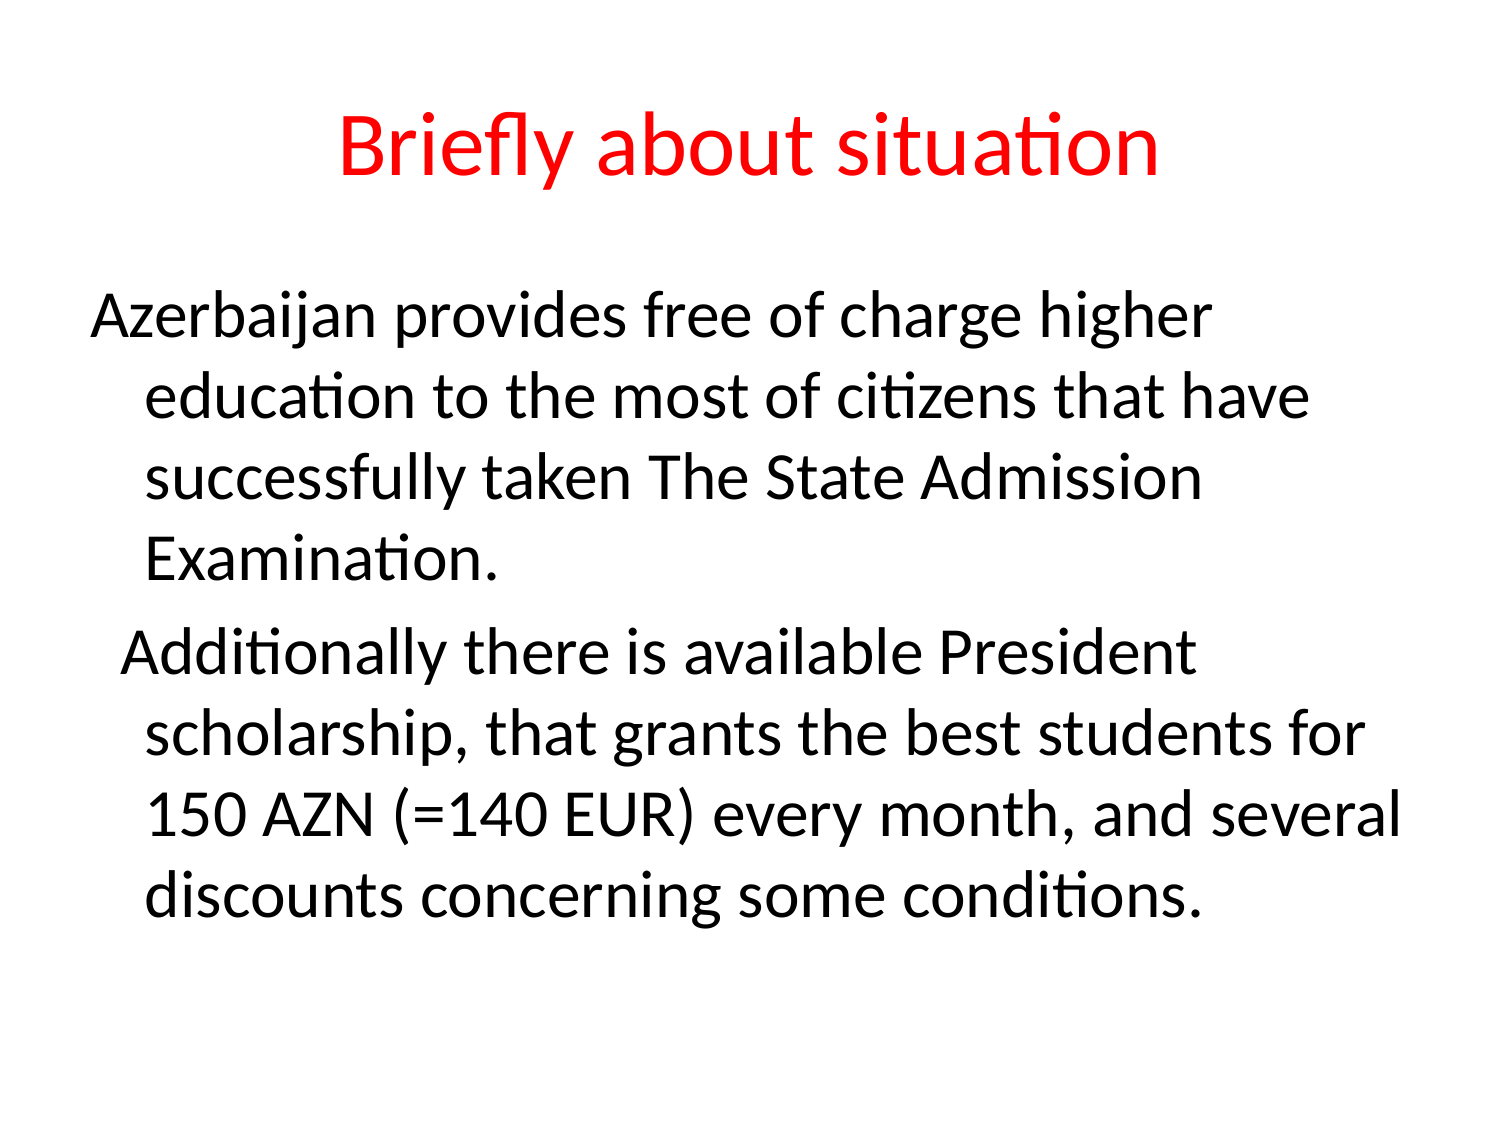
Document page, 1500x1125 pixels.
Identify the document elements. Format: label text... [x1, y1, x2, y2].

list Azerbaijan provides free of charge higher education to the most of citizens that have successfully taken The State Admission Examination. Additionally there is available President scholarship, that grants the best students for 150 AZN (=140 EUR) every month, and several discounts concerning some conditions. [75, 262, 1425, 1005]
title Briefly about situation [75, 45, 1425, 233]
